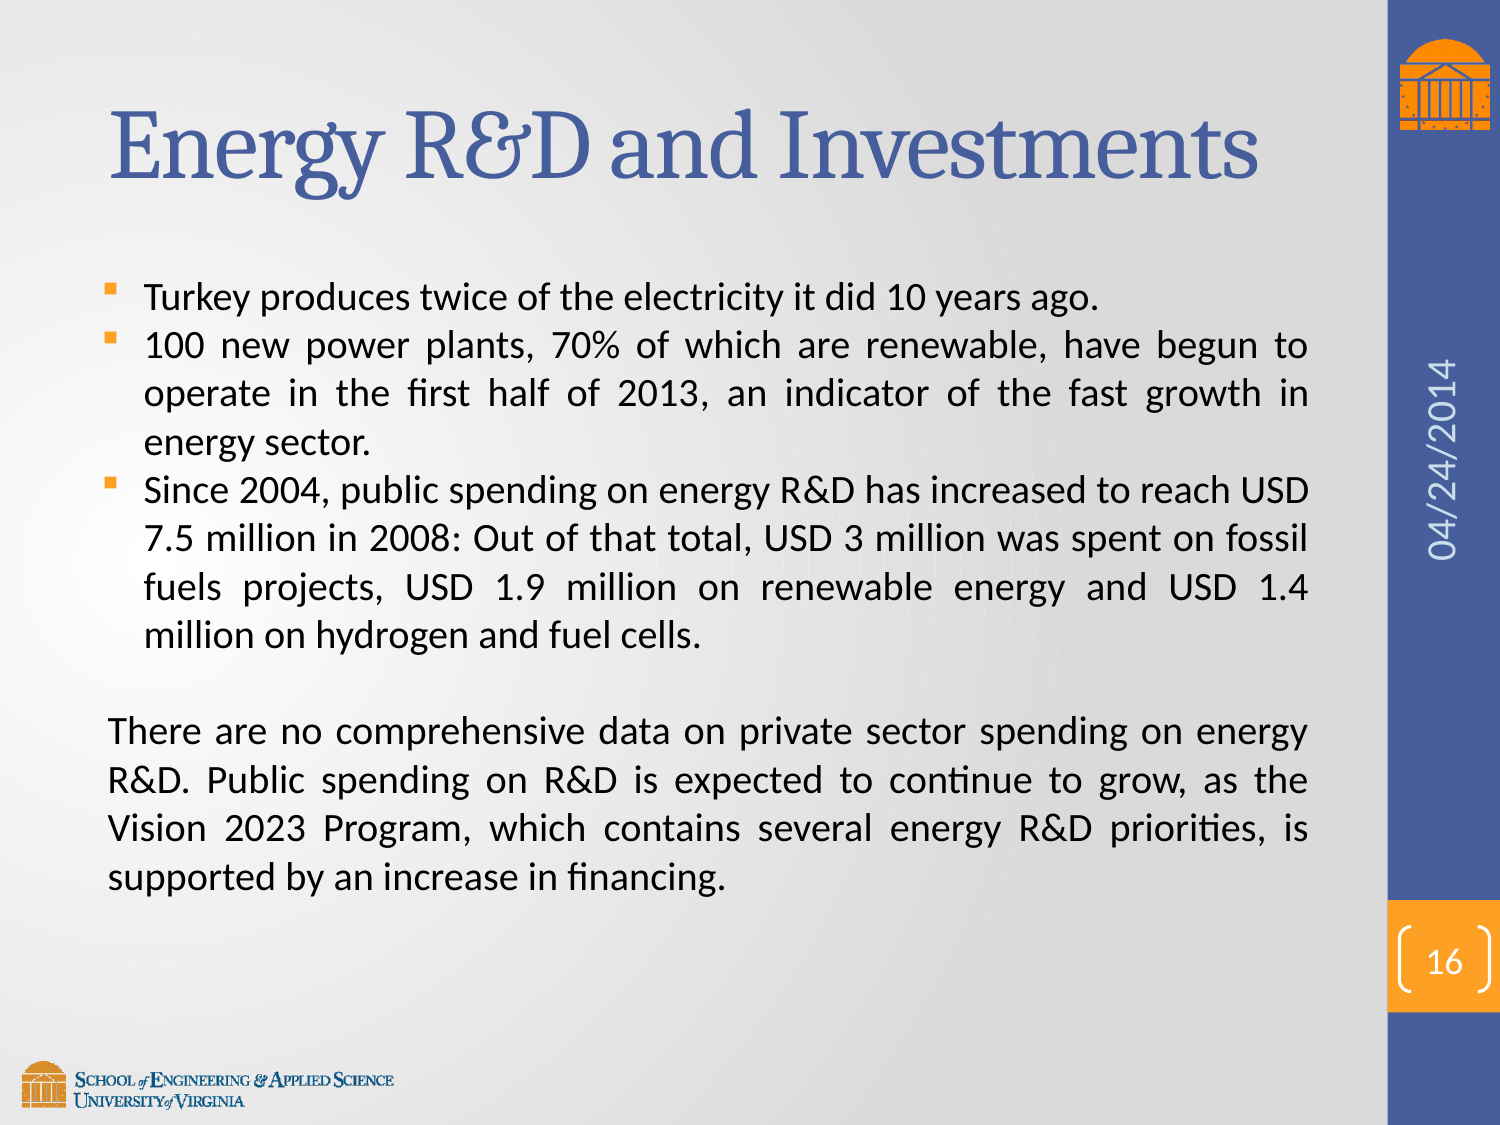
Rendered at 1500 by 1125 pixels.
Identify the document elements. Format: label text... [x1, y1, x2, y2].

list Turkey produces twice of the electricity it did 10 years ago. 100 new power plants, 70% of which are renewable, have begun to operate in the first half of 2013, an indicator of the fast growth in energy sector. Since 2004, public spending on energy R&D has increased to reach USD 7.5 million in 2008: Out of that total, USD 3 million was spent on fossil fuels projects, USD 1.9 million on renewable energy and USD 1.4 million on hydrogen and fuel cells. There are no comprehensive data on private sector spending on energy R&D. Public spending on R&D is expected to continue to grow, as the Vision 2023 Program, which contains several energy R&D priorities, is supported by an increase in financing. [75, 262, 1325, 1050]
picture [21, 1061, 394, 1110]
slide_number 16 [1397, 925, 1492, 994]
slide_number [1408, 317, 1469, 577]
picture [1400, 39, 1490, 130]
title Energy R&D and Investments [75, 45, 1325, 233]
